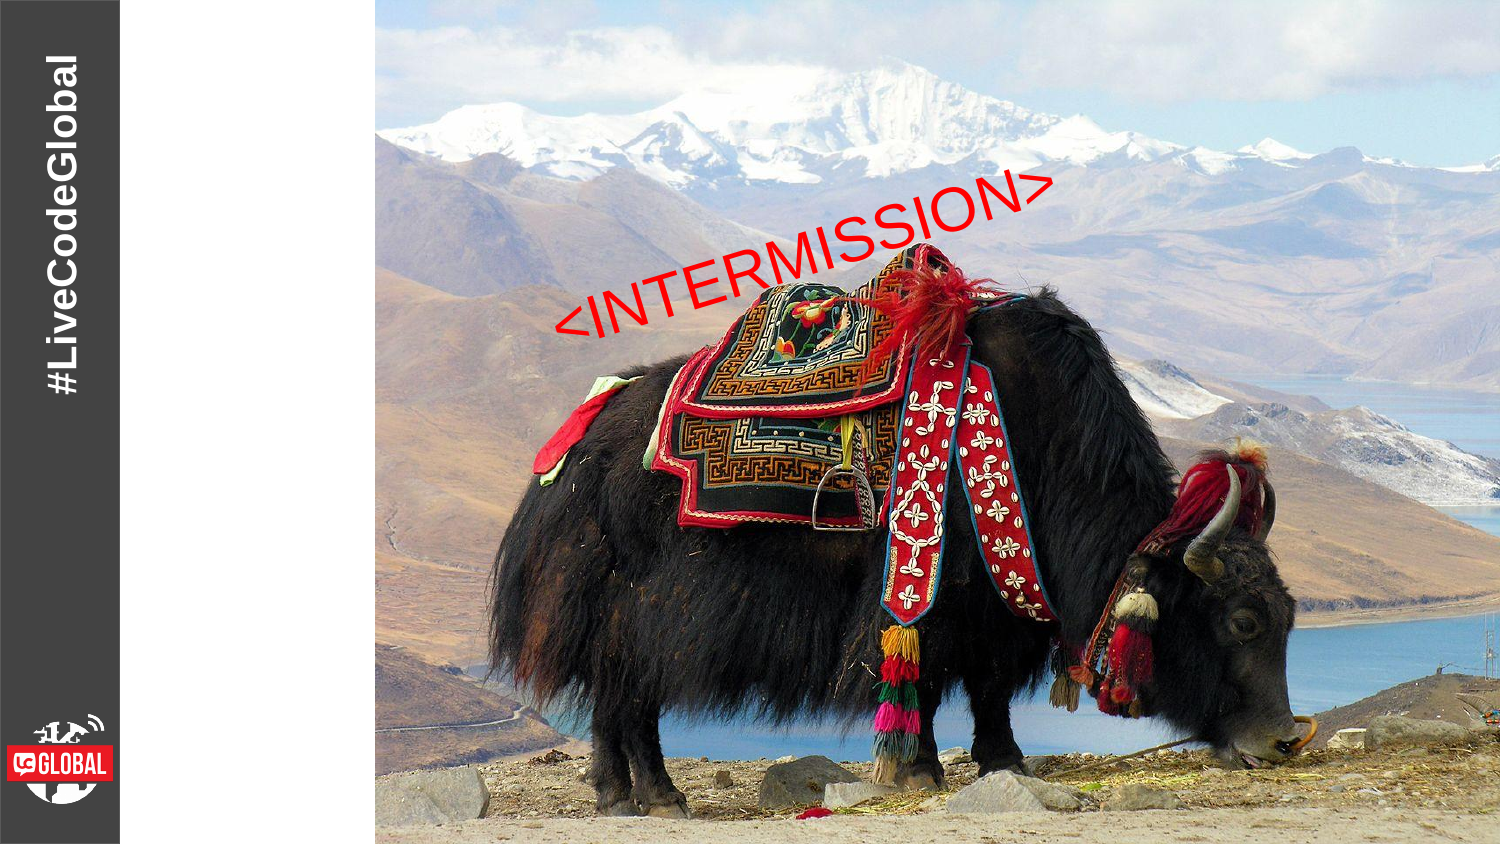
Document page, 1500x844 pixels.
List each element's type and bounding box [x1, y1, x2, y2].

picture [7, 714, 113, 804]
picture [374, 0, 1500, 844]
